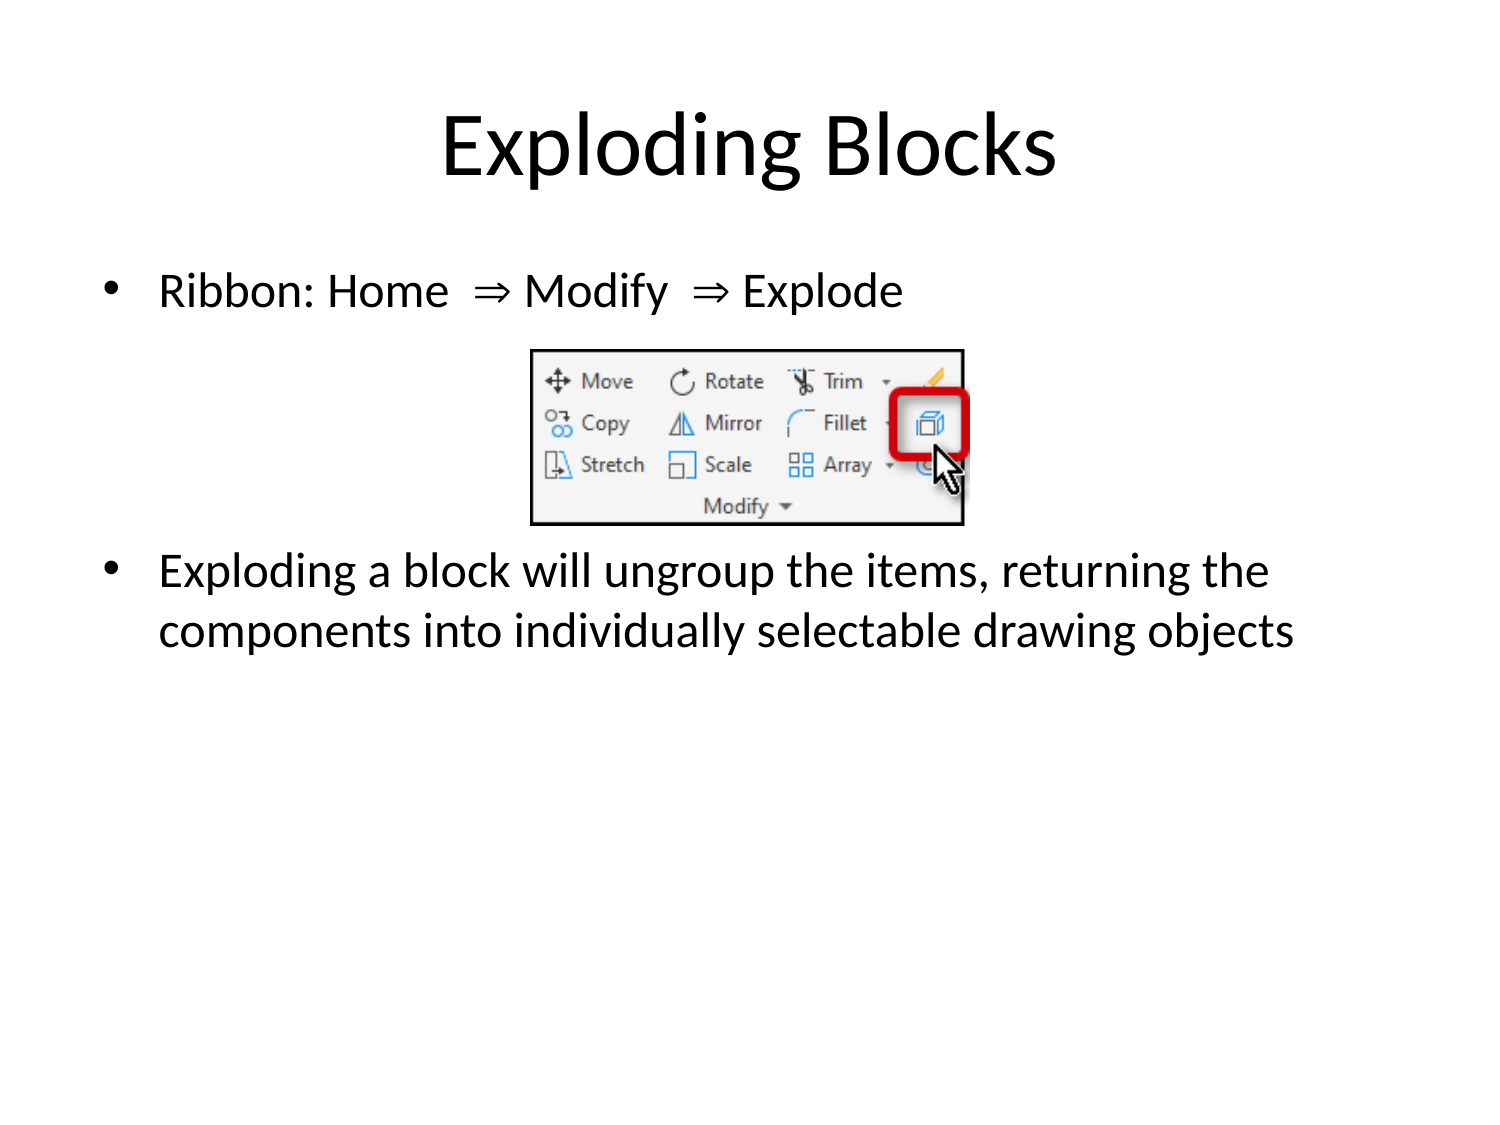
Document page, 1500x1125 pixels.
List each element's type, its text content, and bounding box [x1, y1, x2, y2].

title Exploding Blocks [75, 45, 1425, 233]
picture [529, 349, 971, 526]
list Ribbon: Home  Modify  Explode Exploding a block will ungroup the items, returning the components into individually selectable drawing objects [87, 249, 1313, 950]
